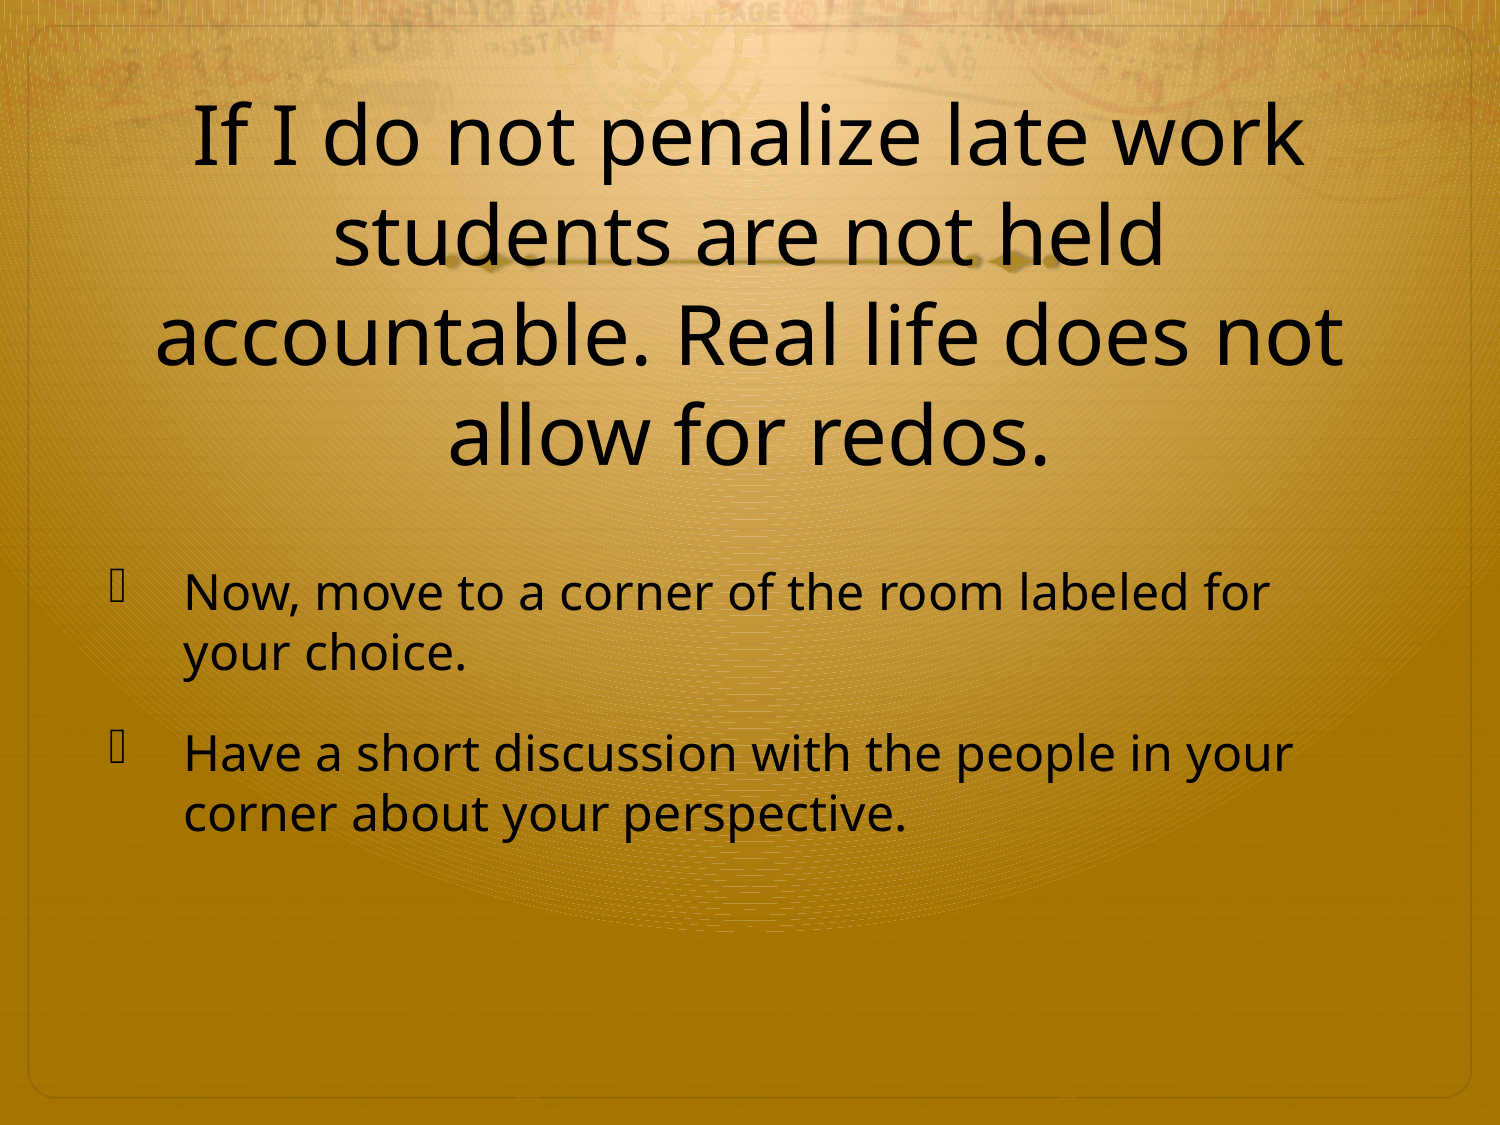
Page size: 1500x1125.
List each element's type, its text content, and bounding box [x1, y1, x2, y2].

picture [0, 0, 1500, 1125]
title If I do not penalize late work students are not held accountable. Real life does not allow for redos. [93, 45, 1407, 520]
list Now, move to a corner of the room labeled for your choice. Have a short discussion with the people in your corner about your perspective. [93, 552, 1407, 988]
